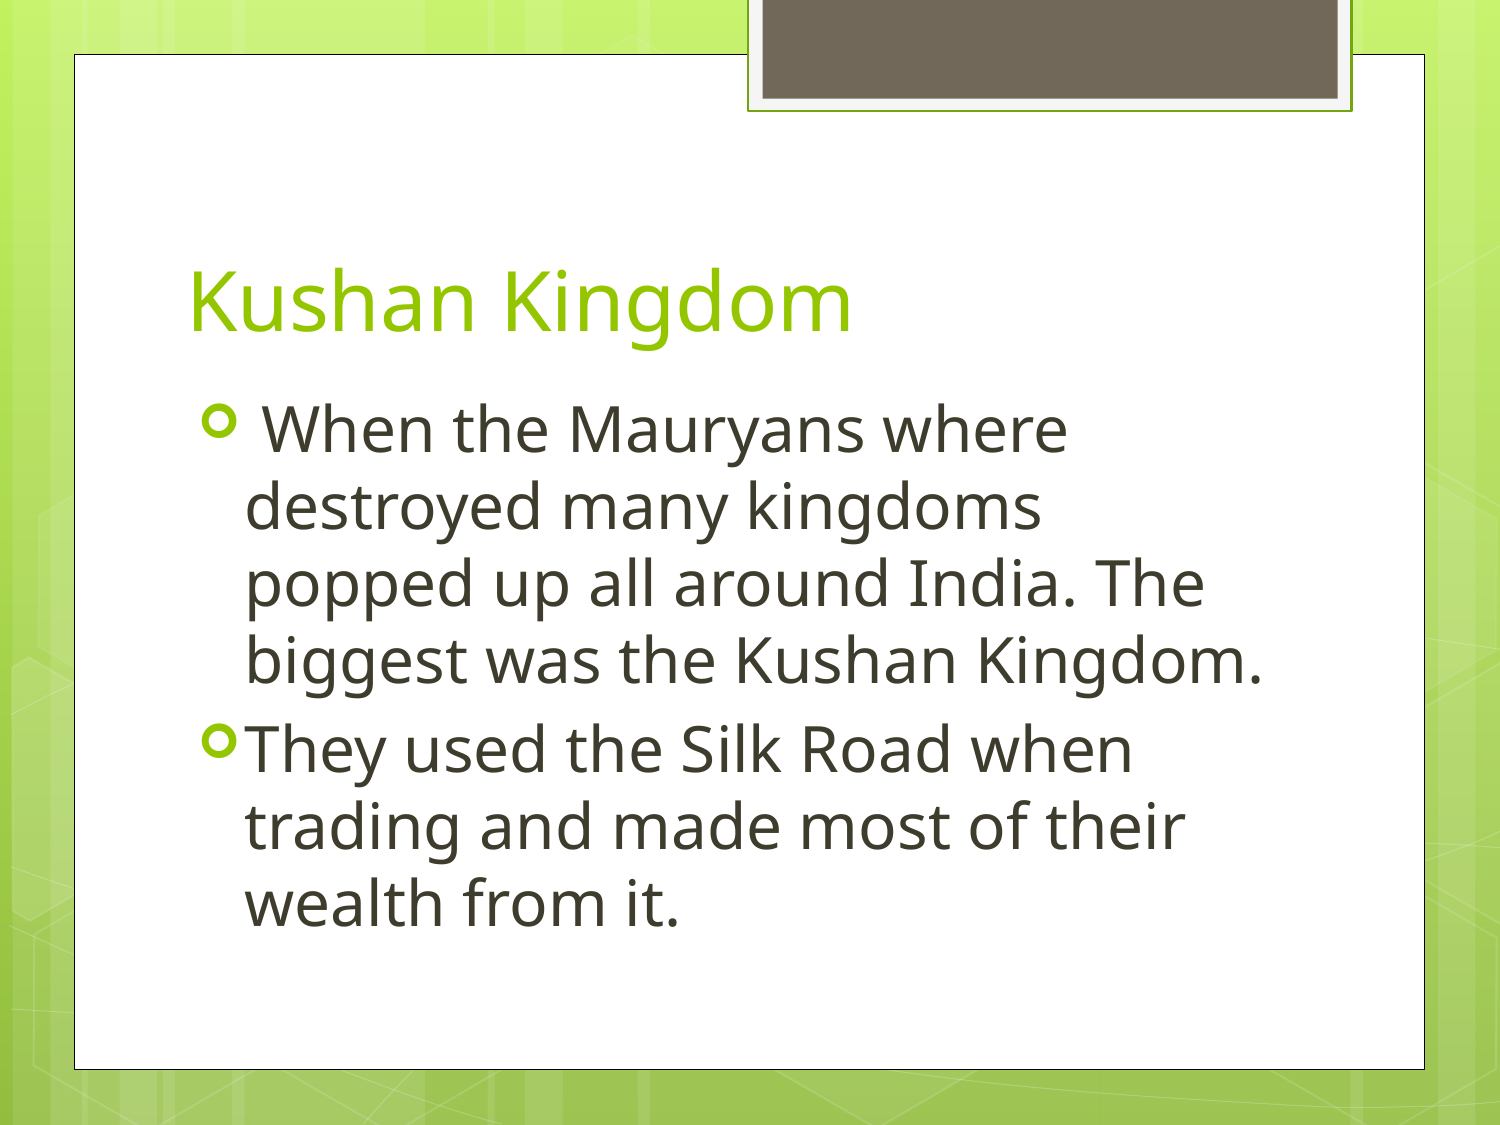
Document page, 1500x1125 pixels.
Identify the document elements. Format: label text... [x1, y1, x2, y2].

list When the Mauryans where destroyed many kingdoms popped up all around India. The biggest was the Kushan Kingdom. They used the Silk Road when trading and made most of their wealth from it. [171, 381, 1283, 957]
title Kushan Kingdom [171, 168, 1324, 357]
